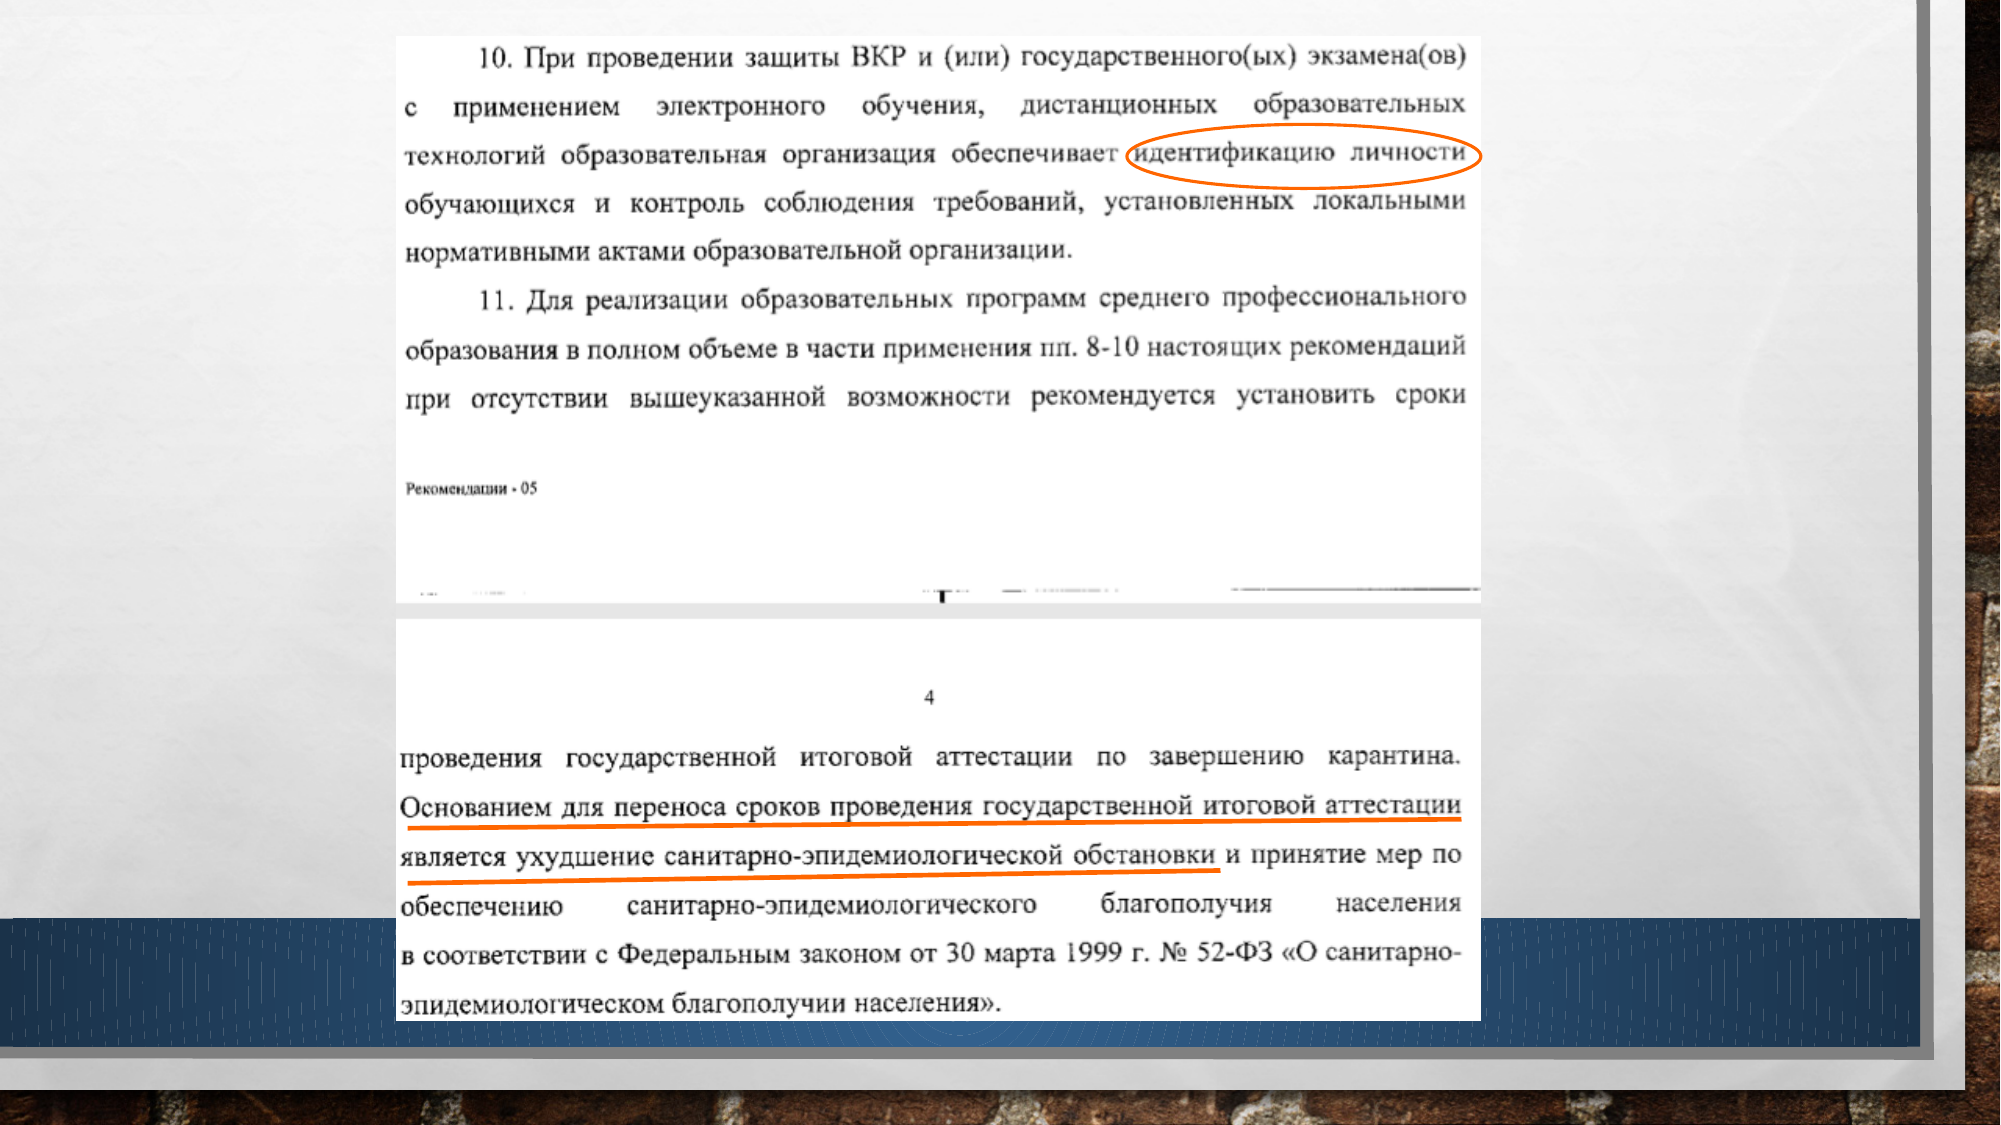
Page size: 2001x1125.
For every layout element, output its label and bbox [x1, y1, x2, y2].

text_box [407, 870, 1221, 884]
picture [396, 36, 1482, 1022]
picture [0, 0, 2000, 1125]
text_box [407, 818, 1462, 829]
